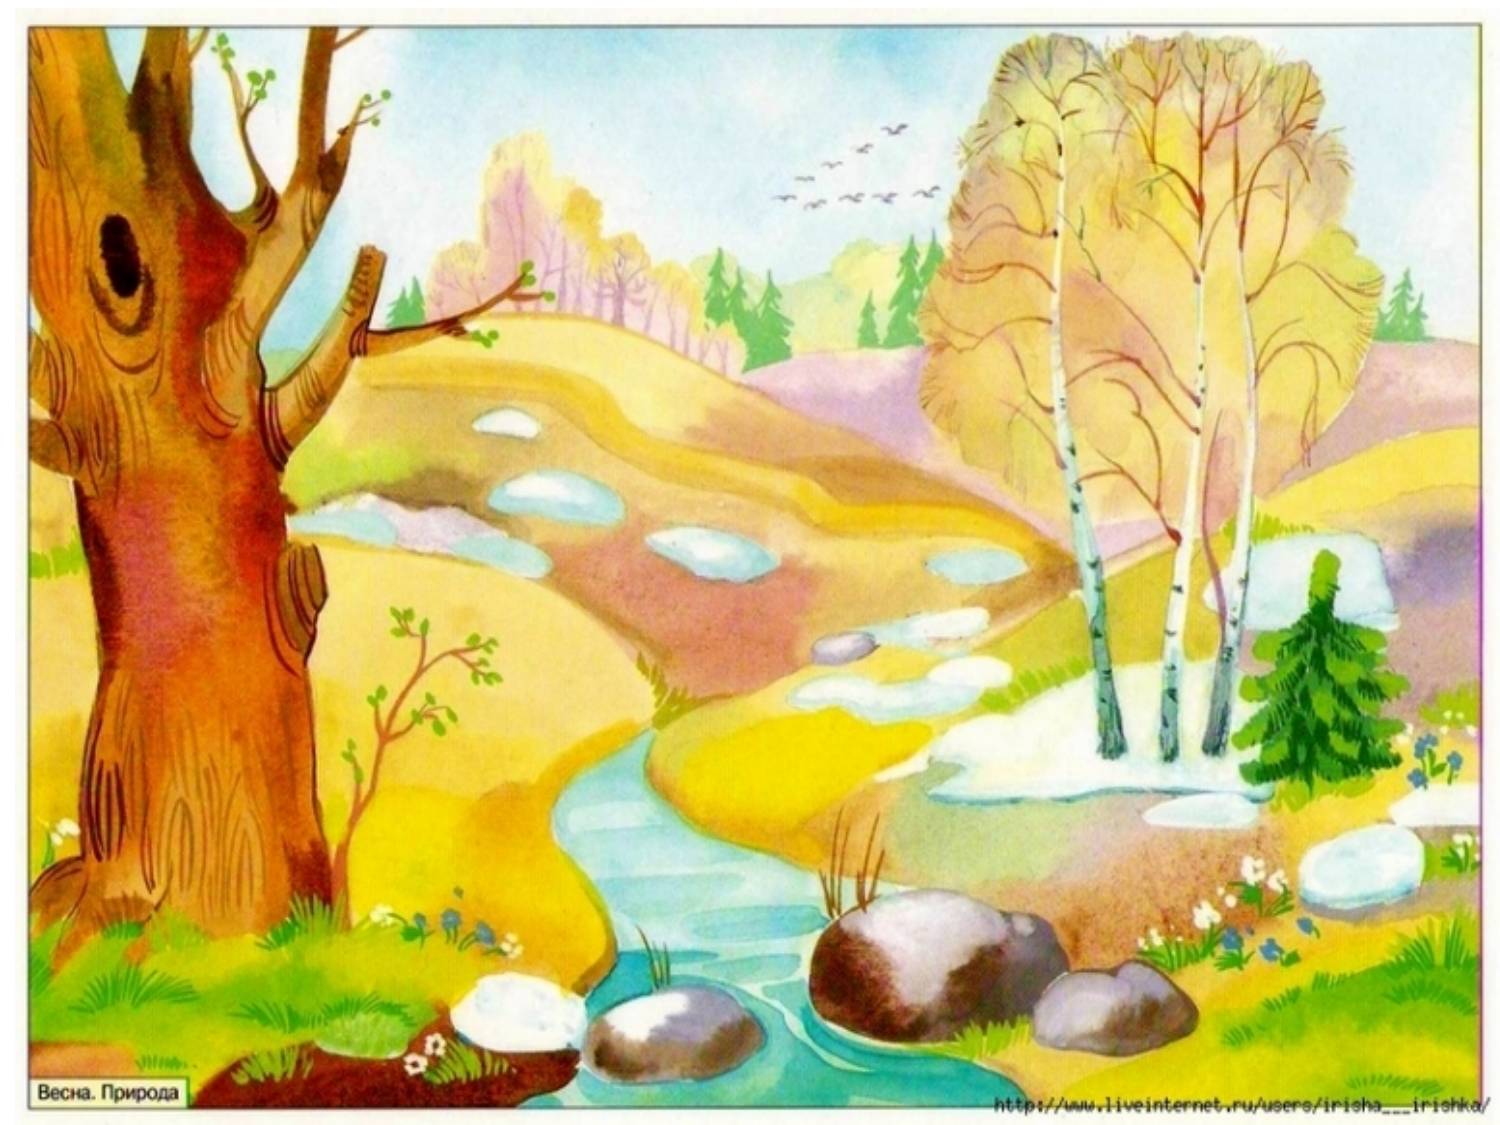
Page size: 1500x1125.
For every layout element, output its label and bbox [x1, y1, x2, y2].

list [14, 8, 1500, 1125]
